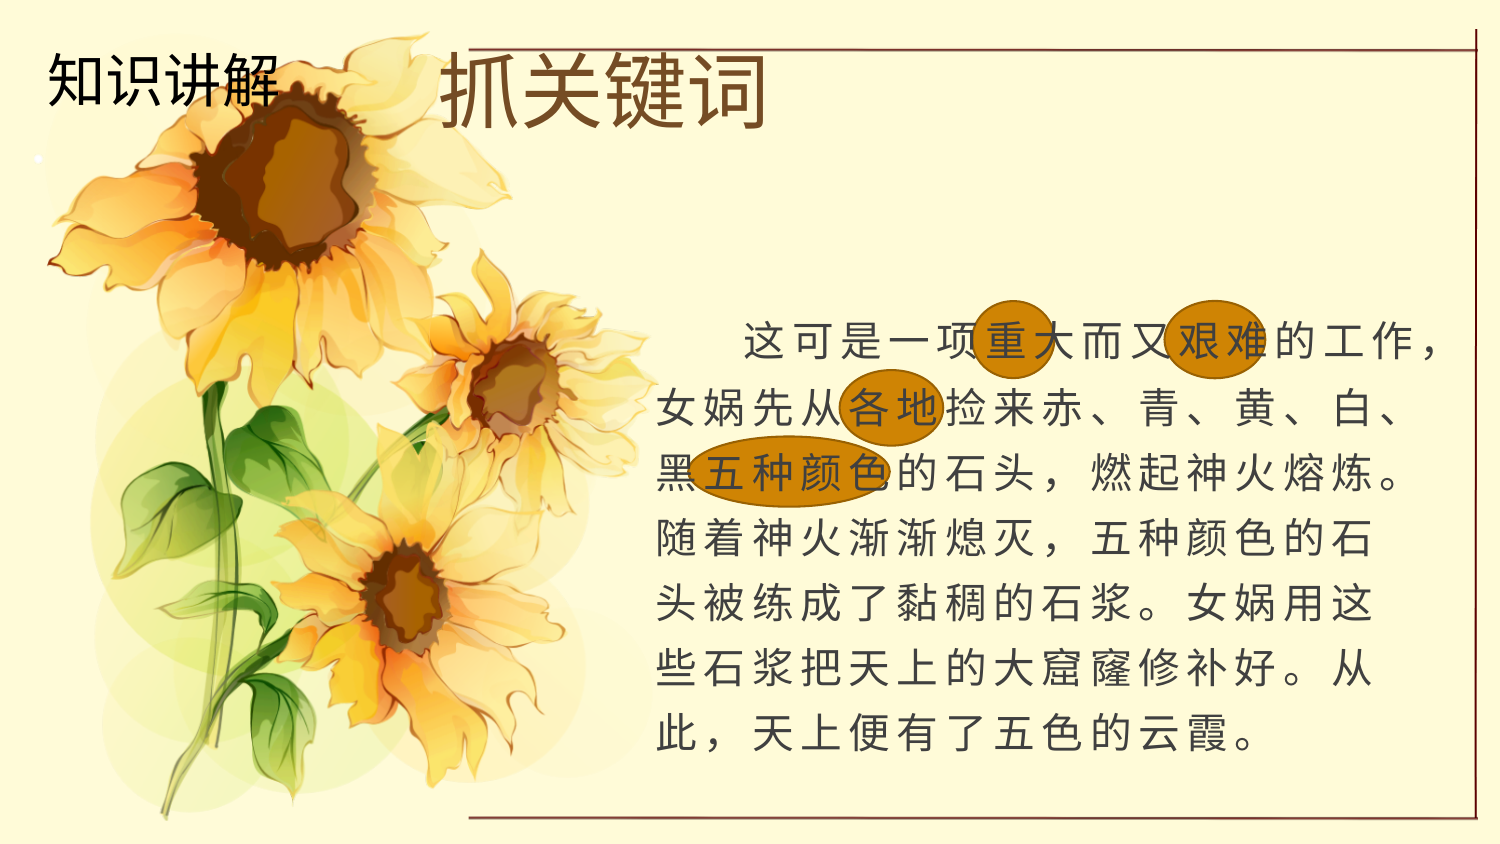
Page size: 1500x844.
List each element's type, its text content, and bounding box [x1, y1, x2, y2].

text_box 这可是一项重大而又艰难的工作，女娲先从各地捡来赤、青、黄、白、黑五种颜色的石头，燃起神火熔炼。随着神火渐渐熄灭，五种颜色的石头被练成了黏稠的石浆。女娲用这些石浆把天上的大窟窿修补好。从此，天上便有了五色的云霞。 [992, 281, 1436, 764]
text_box 这可是一项重大而又艰难的工作，女娲先从各地捡来赤、青、黄、白、黑五种颜色的石头，燃起神火熔炼。随着神火渐渐熄灭，五种颜色的石头被练成了黏稠的石浆。女娲用这些石浆把天上的大窟窿修补好。从此，天上便有了五色的云霞。 [659, 281, 954, 764]
picture [0, 0, 1500, 844]
text_box 抓关键词 [659, 31, 824, 147]
